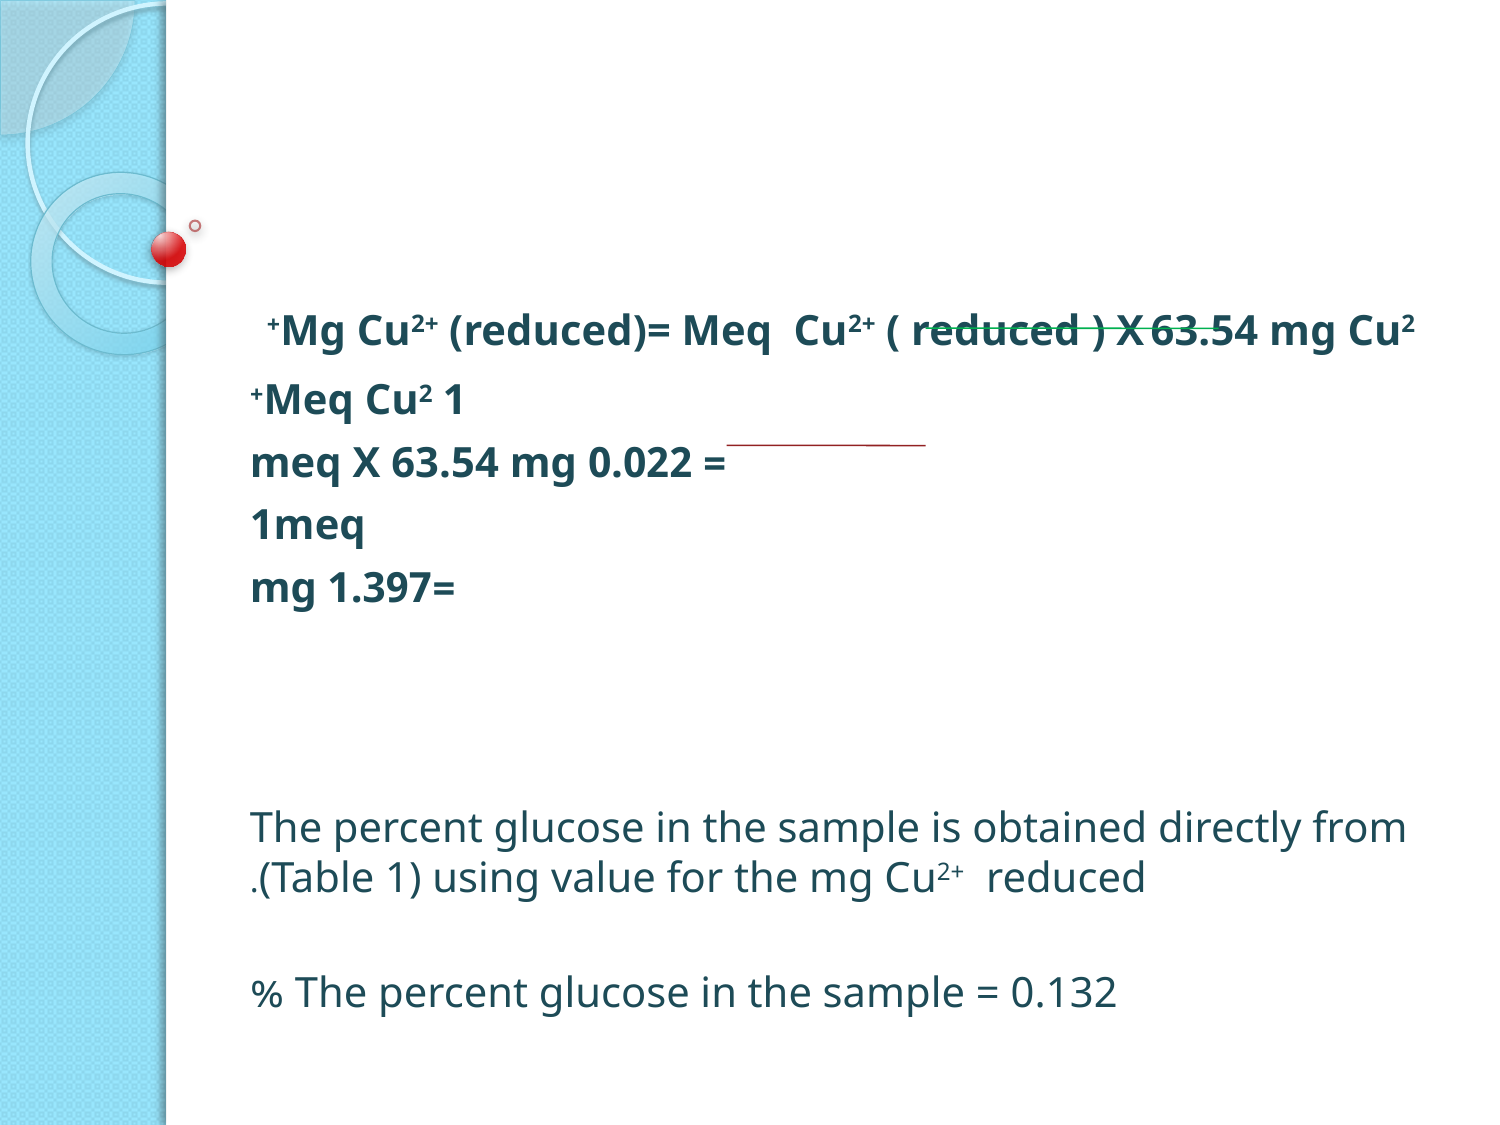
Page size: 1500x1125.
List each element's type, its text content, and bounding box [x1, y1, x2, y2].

subtitle Mg Cu2+ (reduced)= Meq Cu2+ ( reduced ) X 63.54 mg Cu2+ 1 Meq Cu2+ = 0.022 meq X 63.54 mg 1meq =1.397 mg The percent glucose in the sample is obtained directly from (Table 1) using value for the mg Cu2+ reduced. The percent glucose in the sample = 0.132 % [234, 303, 1450, 1059]
